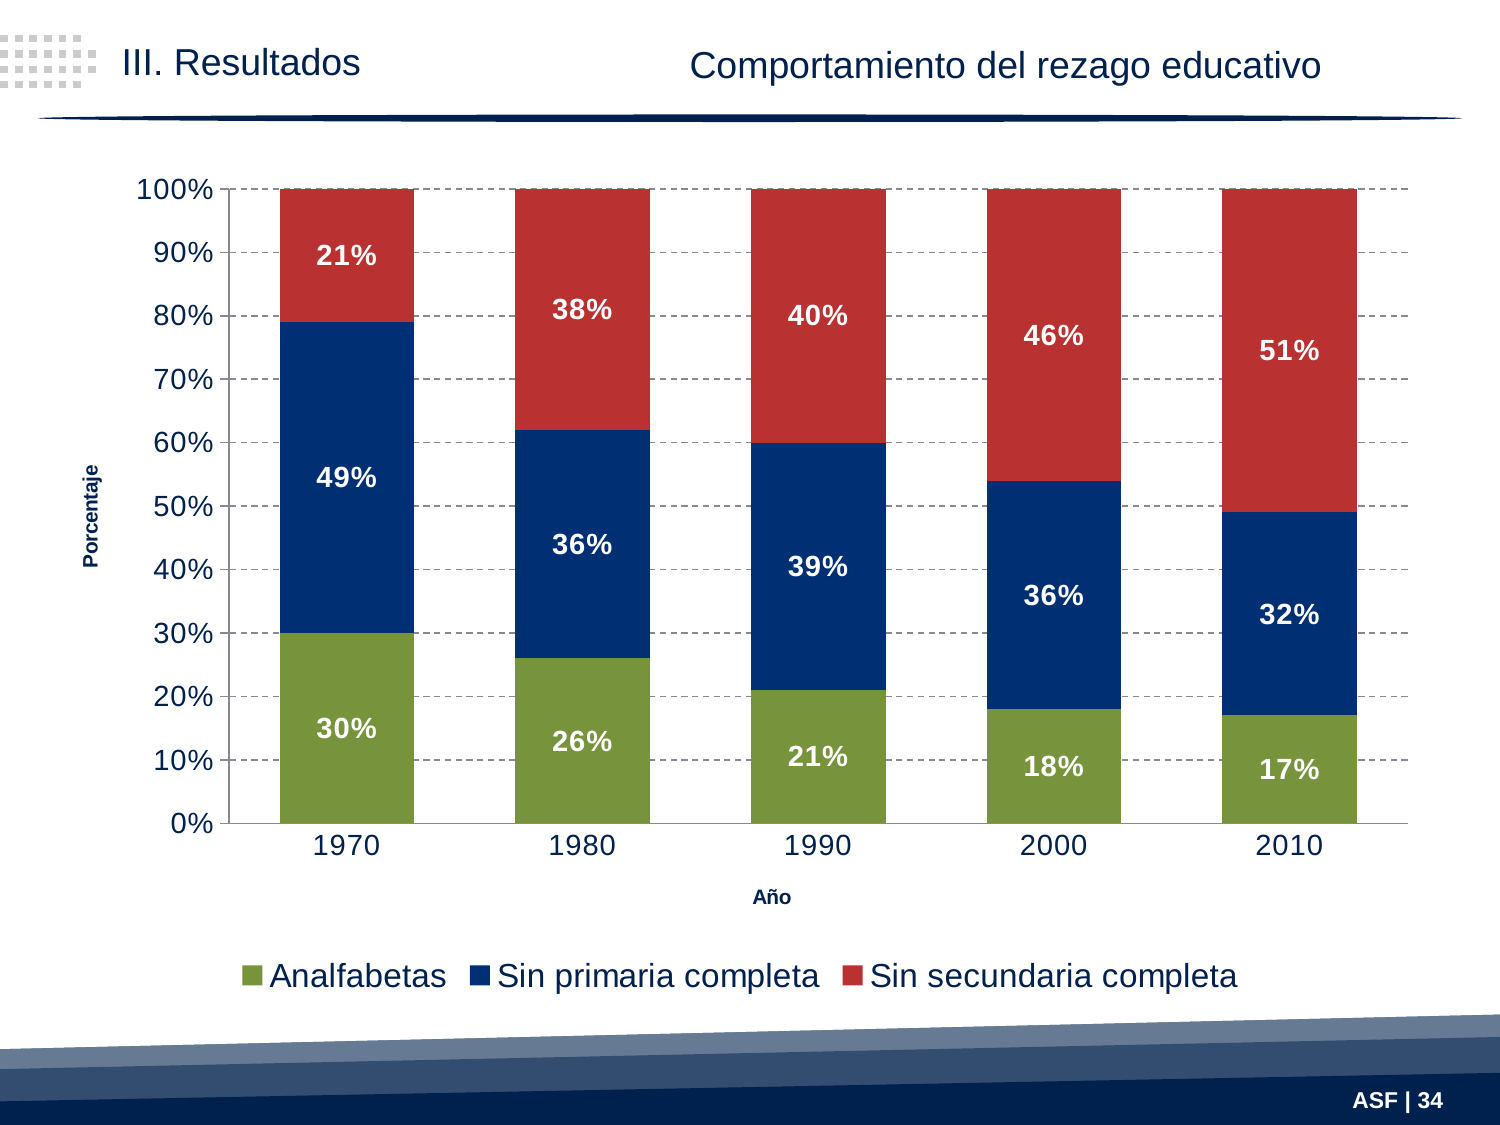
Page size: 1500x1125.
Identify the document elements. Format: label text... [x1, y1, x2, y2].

text_box [38, 114, 1462, 123]
text_box Comportamiento del rezago educativo [674, 16, 1337, 94]
slide_number ASF | 34 [1337, 1078, 1489, 1125]
chart [45, 155, 1436, 1001]
text_box III. Resultados [106, 30, 387, 91]
